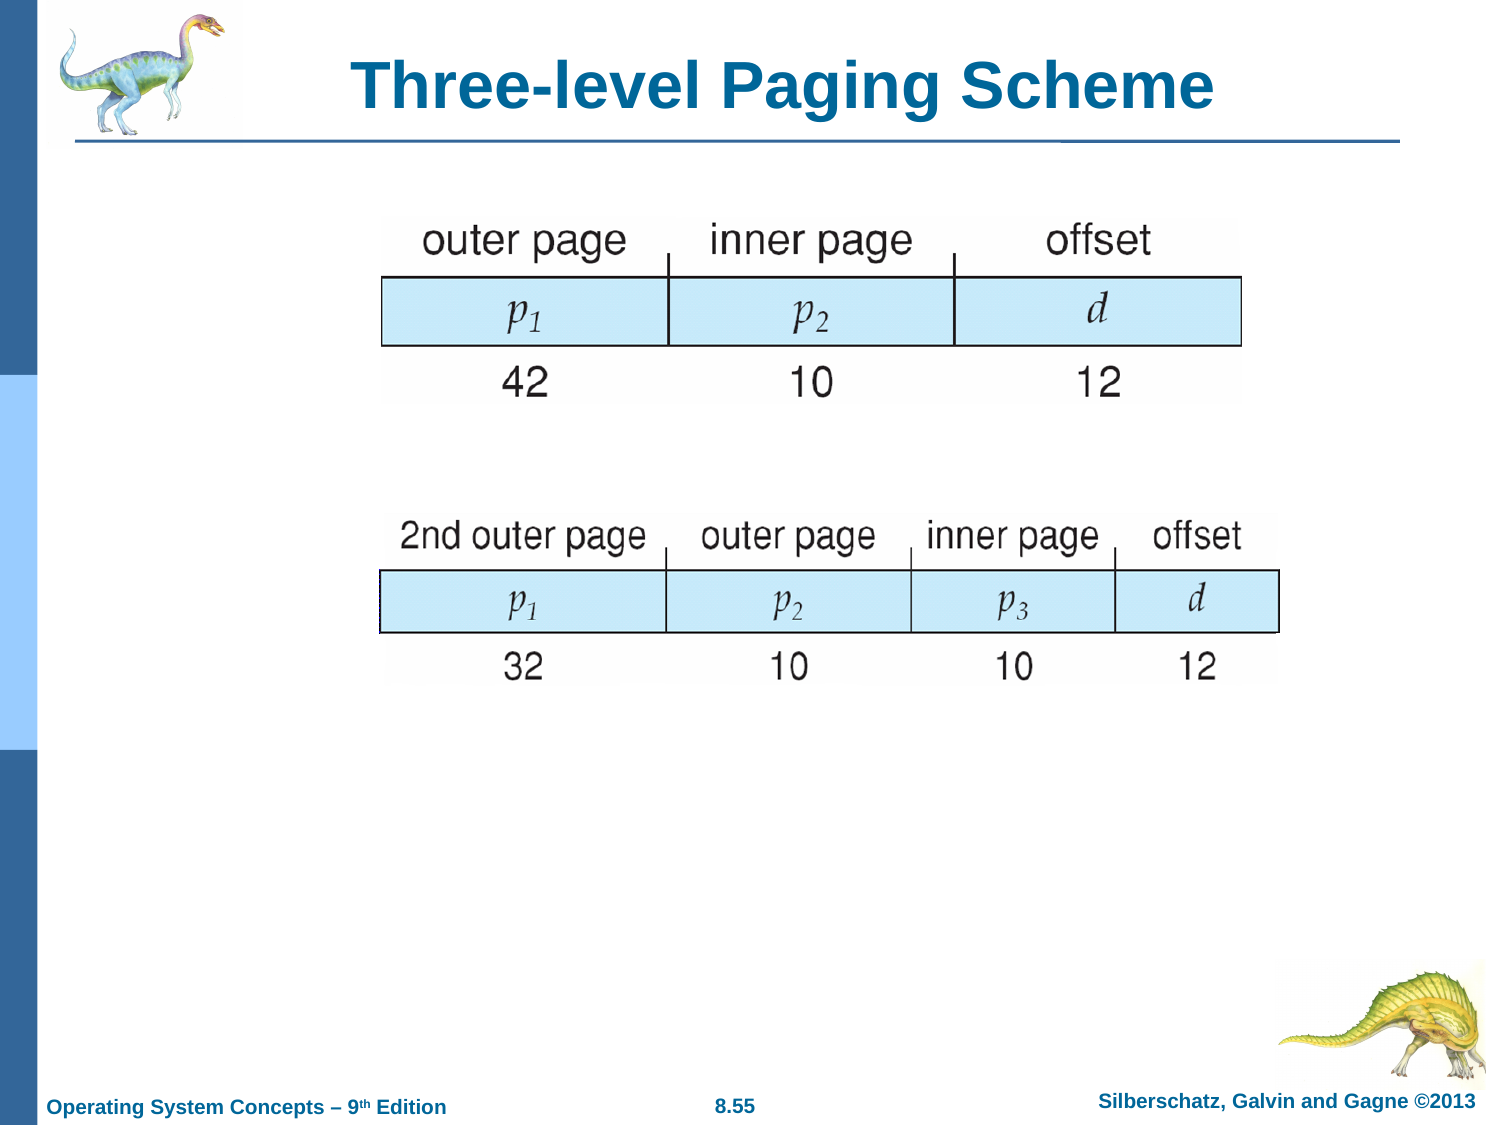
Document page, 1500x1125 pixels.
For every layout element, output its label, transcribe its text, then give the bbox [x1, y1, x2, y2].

picture [46, 0, 243, 149]
title Three-level Paging Scheme [141, 34, 1426, 130]
picture [1275, 959, 1486, 1090]
picture [380, 211, 1242, 405]
picture [378, 513, 1280, 688]
